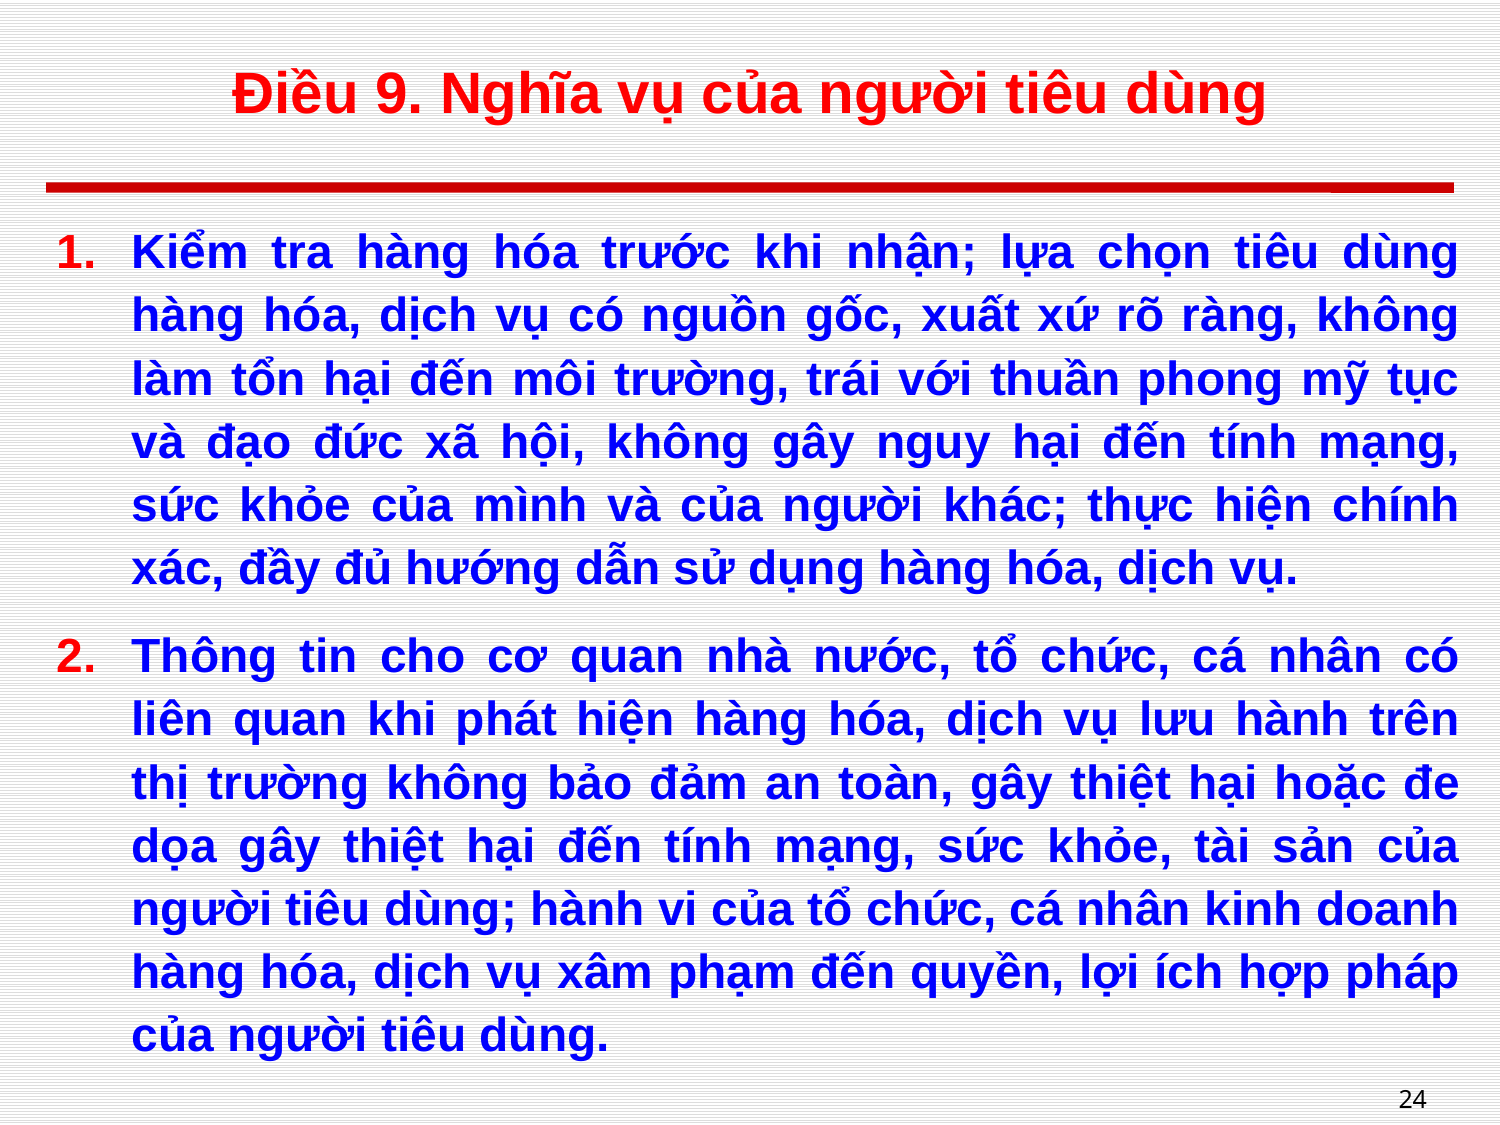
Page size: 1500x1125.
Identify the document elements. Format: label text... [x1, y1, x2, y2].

text_box Kiểm tra hàng hóa trước khi nhận; lựa chọn tiêu dùng hàng hóa, dịch vụ có nguồn gốc, xuất xứ rõ ràng, không làm tổn hại đến môi trường, trái với thuần phong mỹ tục và đạo đức xã hội, không gây nguy hại đến tính mạng, sức khỏe của mình và của người khác; thực hiện chính xác, đầy đủ hướng dẫn sử dụng hàng hóa, dịch vụ. Thông tin cho cơ quan nhà nước, tổ chức, cá nhân có liên quan khi phát hiện hàng hóa, dịch vụ lưu hành trên thị trường không bảo đảm an toàn, gây thiệt hại hoặc đe dọa gây thiệt hại đến tính mạng, sức khỏe, tài sản của người tiêu dùng; hành vi của tổ chức, cá nhân kinh doanh hàng hóa, dịch vụ xâm phạm đến quyền, lợi ích hợp pháp của người tiêu dùng. [23, 199, 1477, 1088]
title Điều 9. Nghĩa vụ của người tiêu dùng [38, 24, 1463, 150]
